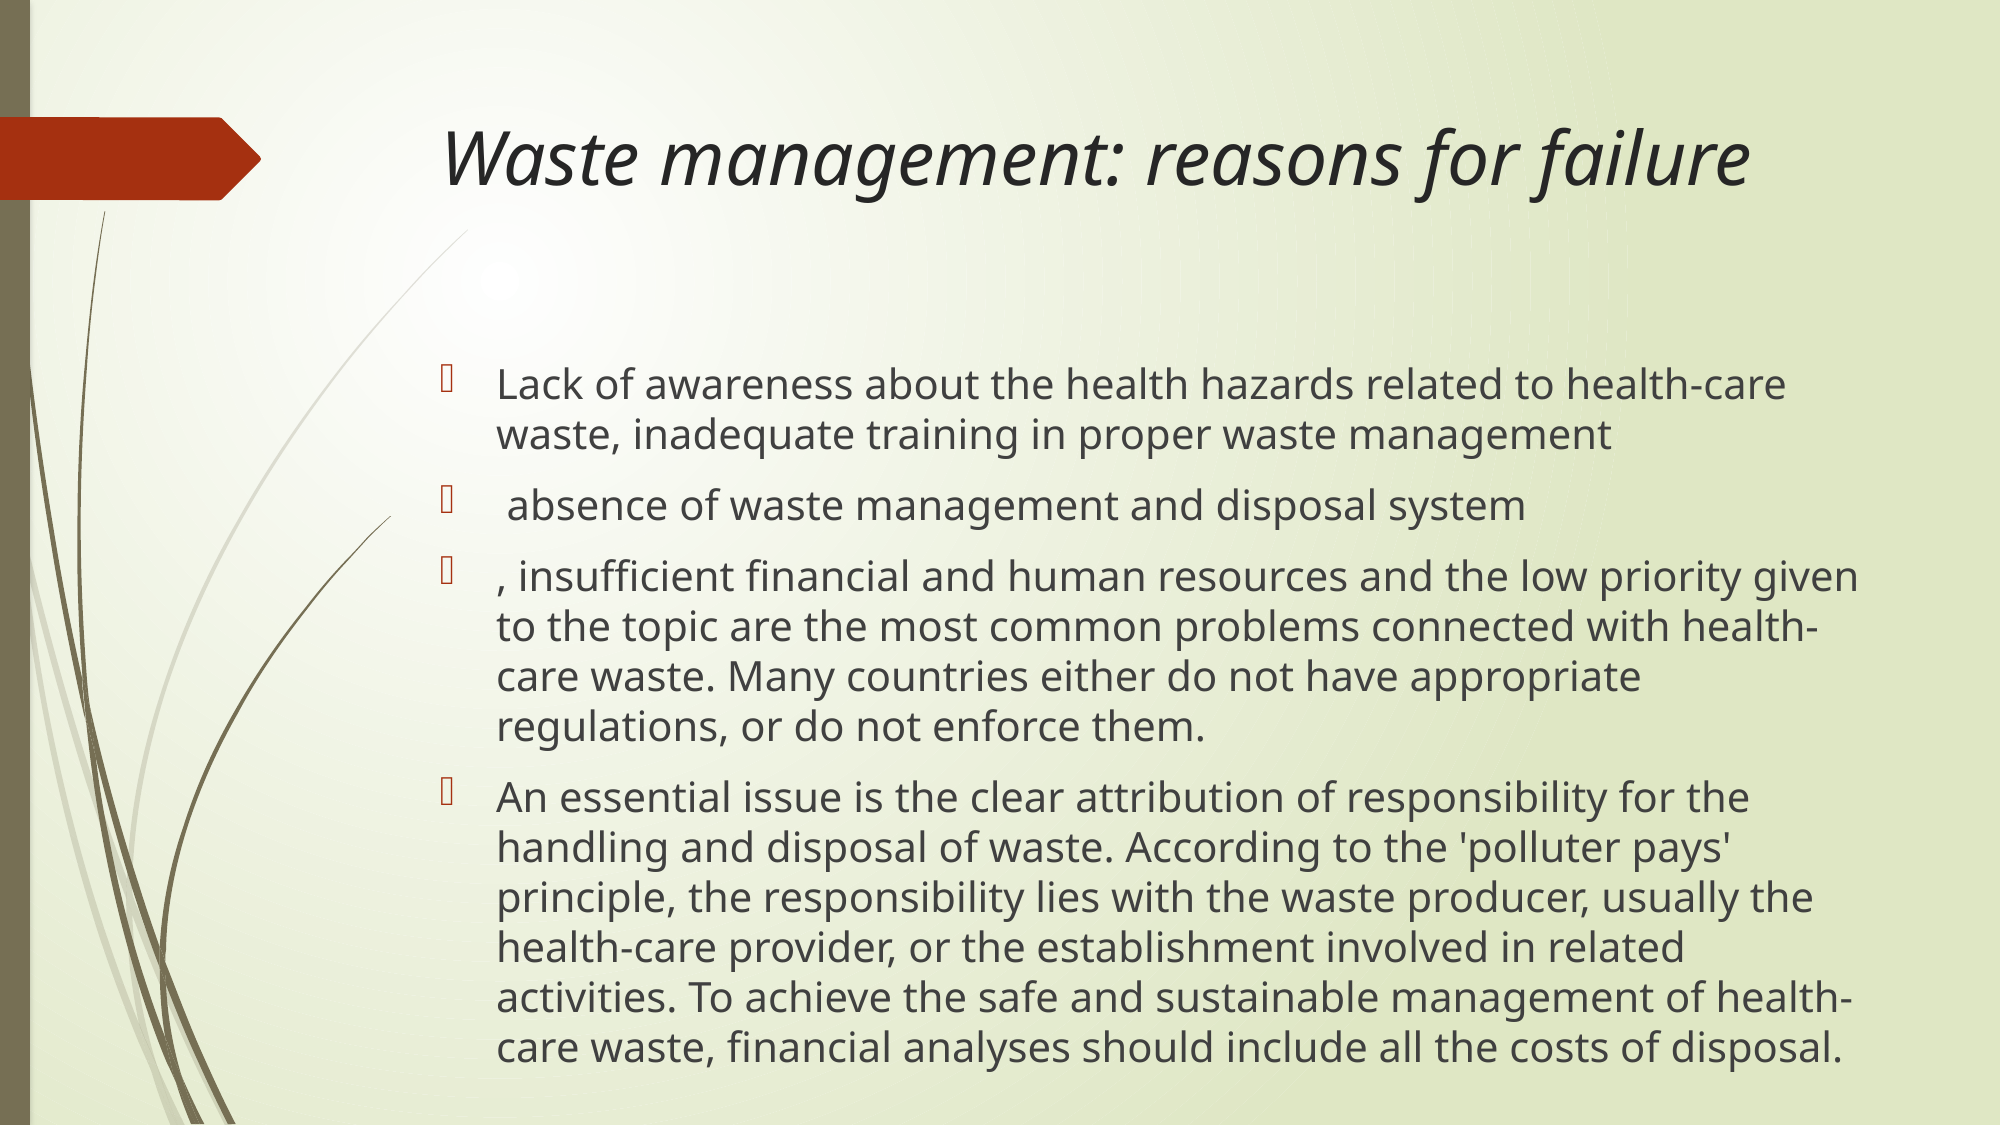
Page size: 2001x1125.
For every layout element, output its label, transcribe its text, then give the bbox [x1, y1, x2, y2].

title Waste management: reasons for failure [425, 102, 1888, 313]
list Lack of awareness about the health hazards related to health-care waste, inadequate training in proper waste management absence of waste management and disposal system , insufficient financial and human resources and the low priority given to the topic are the most common problems connected with health-care waste. Many countries either do not have appropriate regulations, or do not enforce them. An essential issue is the clear attribution of responsibility for the handling and disposal of waste. According to the 'polluter pays' principle, the responsibility lies with the waste producer, usually the health-care provider, or the establishment involved in related activities. To achieve the safe and sustainable management of health-care waste, financial analyses should include all the costs of disposal. [424, 350, 1888, 1097]
